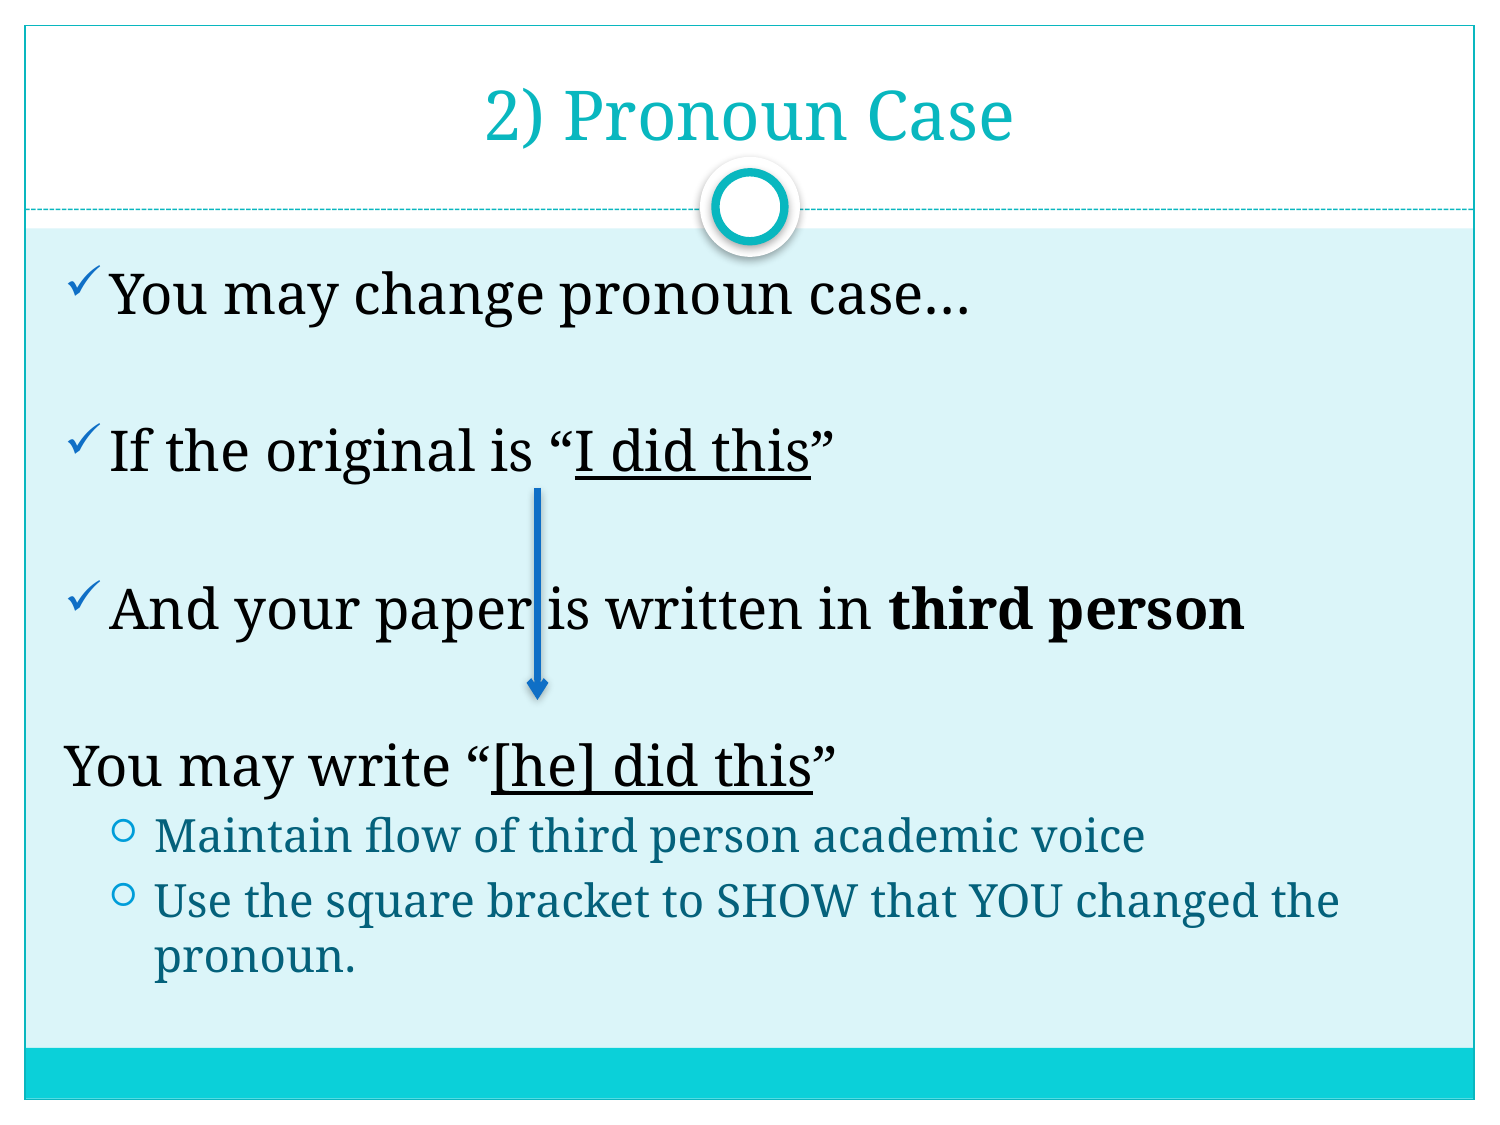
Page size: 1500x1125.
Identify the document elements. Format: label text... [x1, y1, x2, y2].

title 2) Pronoun Case [49, 37, 1450, 162]
list You may change pronoun case… If the original is “I did this” And your paper is written in third person You may write “[he] did this” Maintain flow of third person academic voice Use the square bracket to SHOW that YOU changed the pronoun. [49, 250, 1445, 1001]
